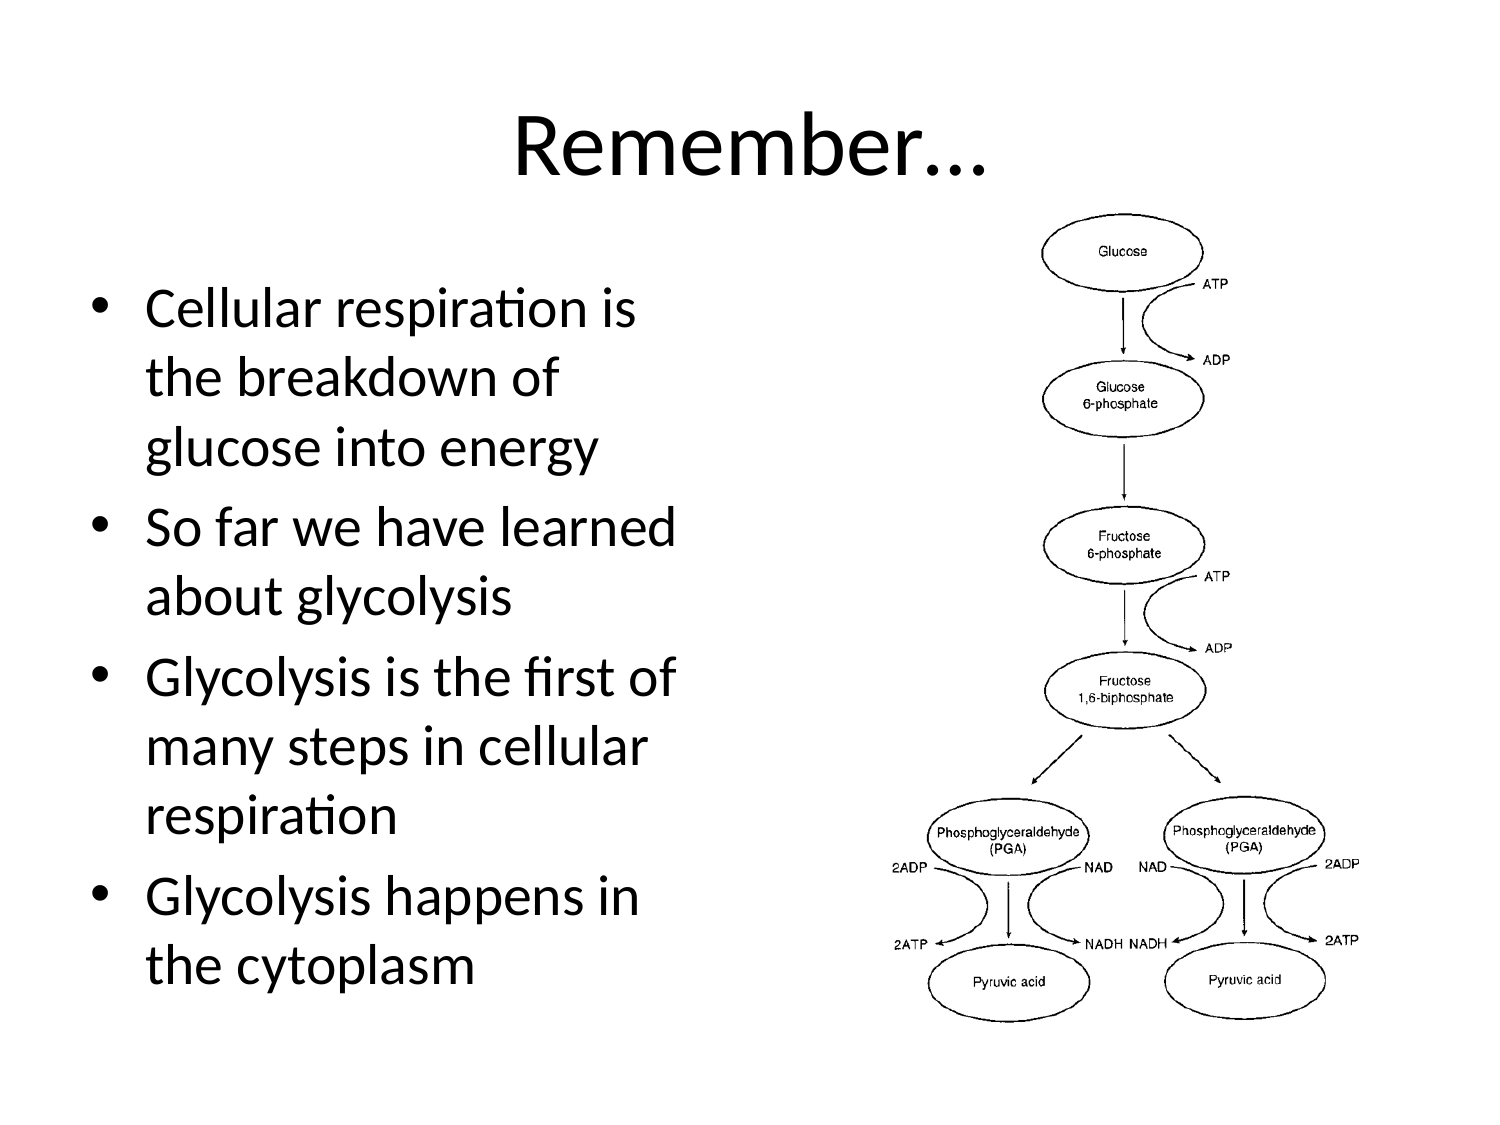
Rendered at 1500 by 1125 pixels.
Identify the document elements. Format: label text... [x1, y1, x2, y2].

title Remember… [75, 45, 1425, 233]
list Cellular respiration is the breakdown of glucose into energy So far we have learned about glycolysis Glycolysis is the first of many steps in cellular respiration Glycolysis happens in the cytoplasm [75, 262, 738, 1005]
picture [889, 212, 1359, 1026]
